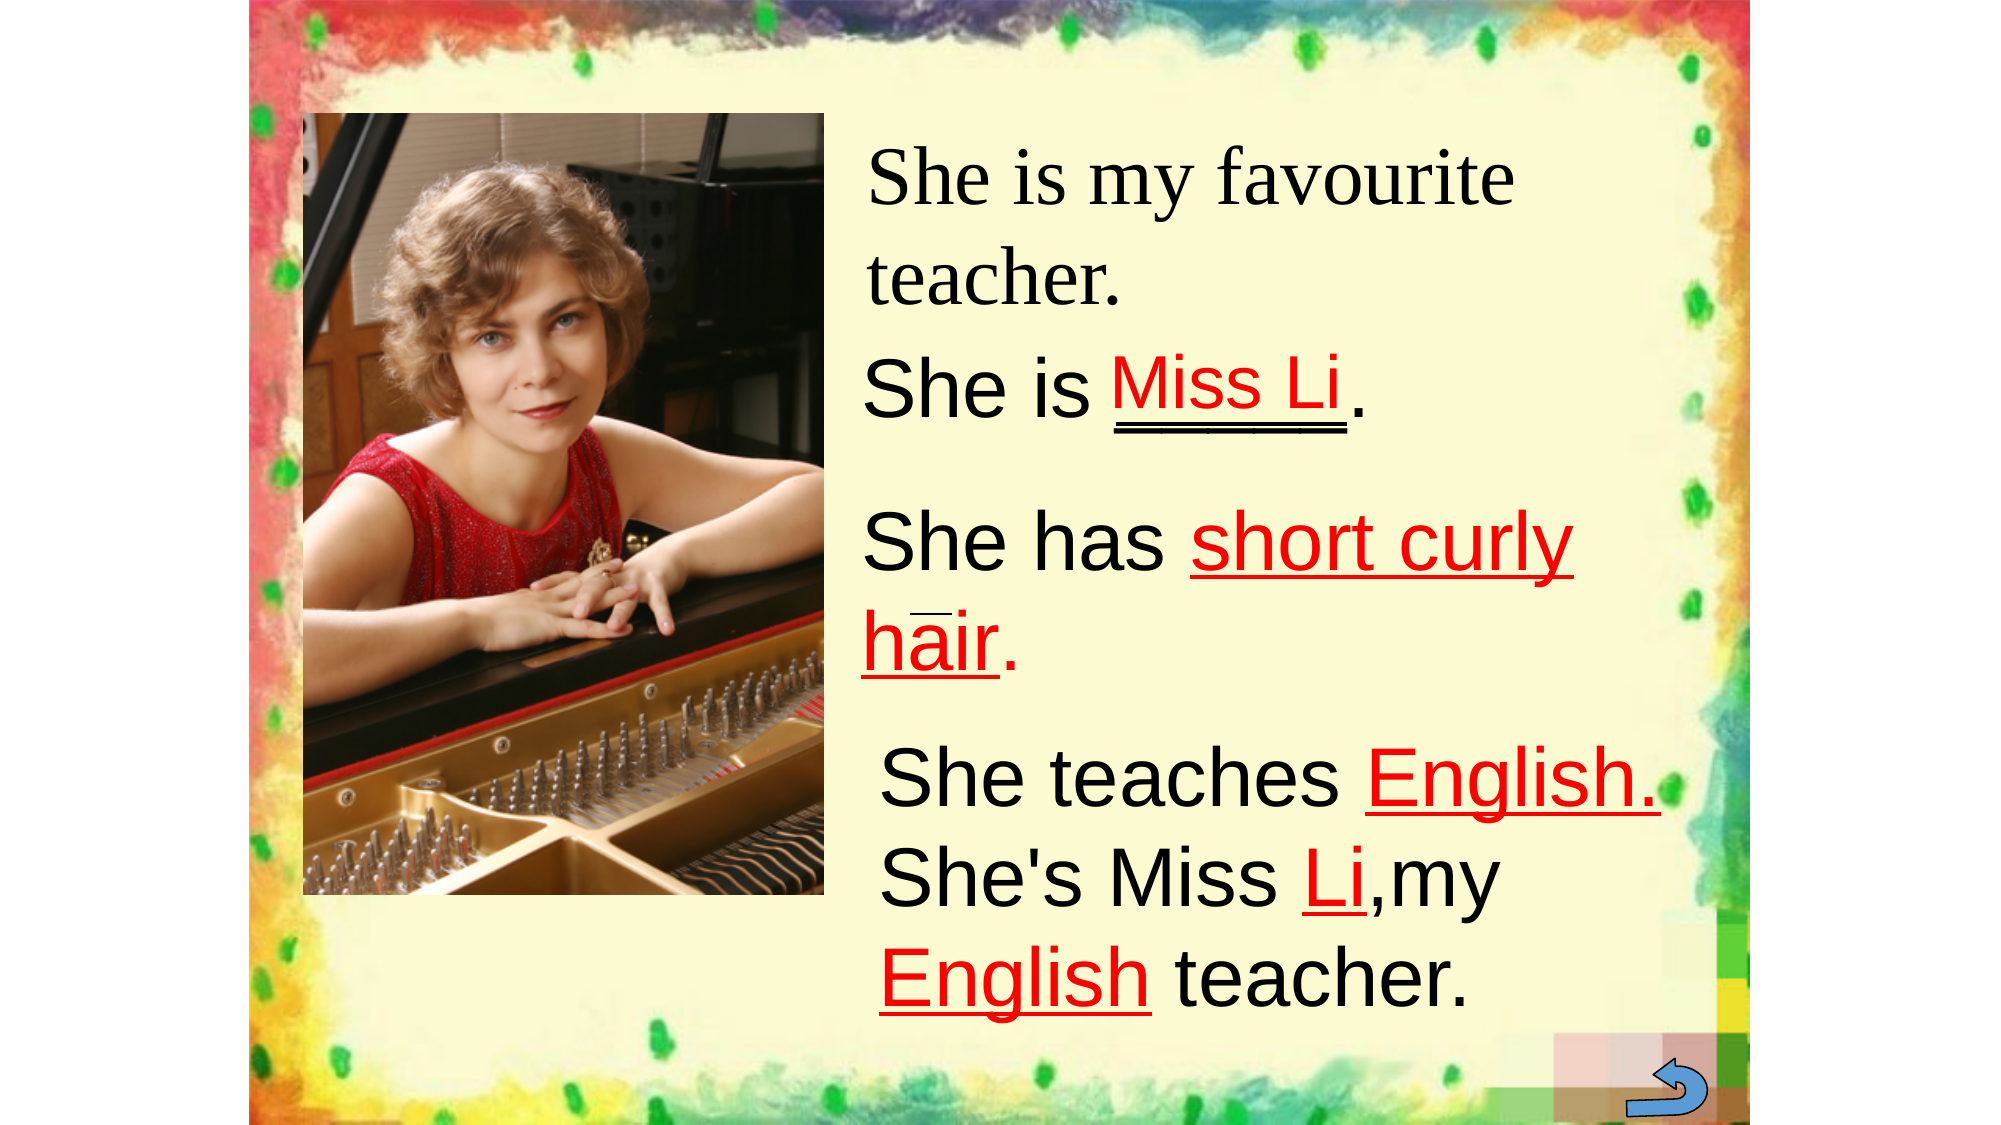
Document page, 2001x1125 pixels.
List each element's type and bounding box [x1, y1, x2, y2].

picture [249, 0, 1750, 1125]
